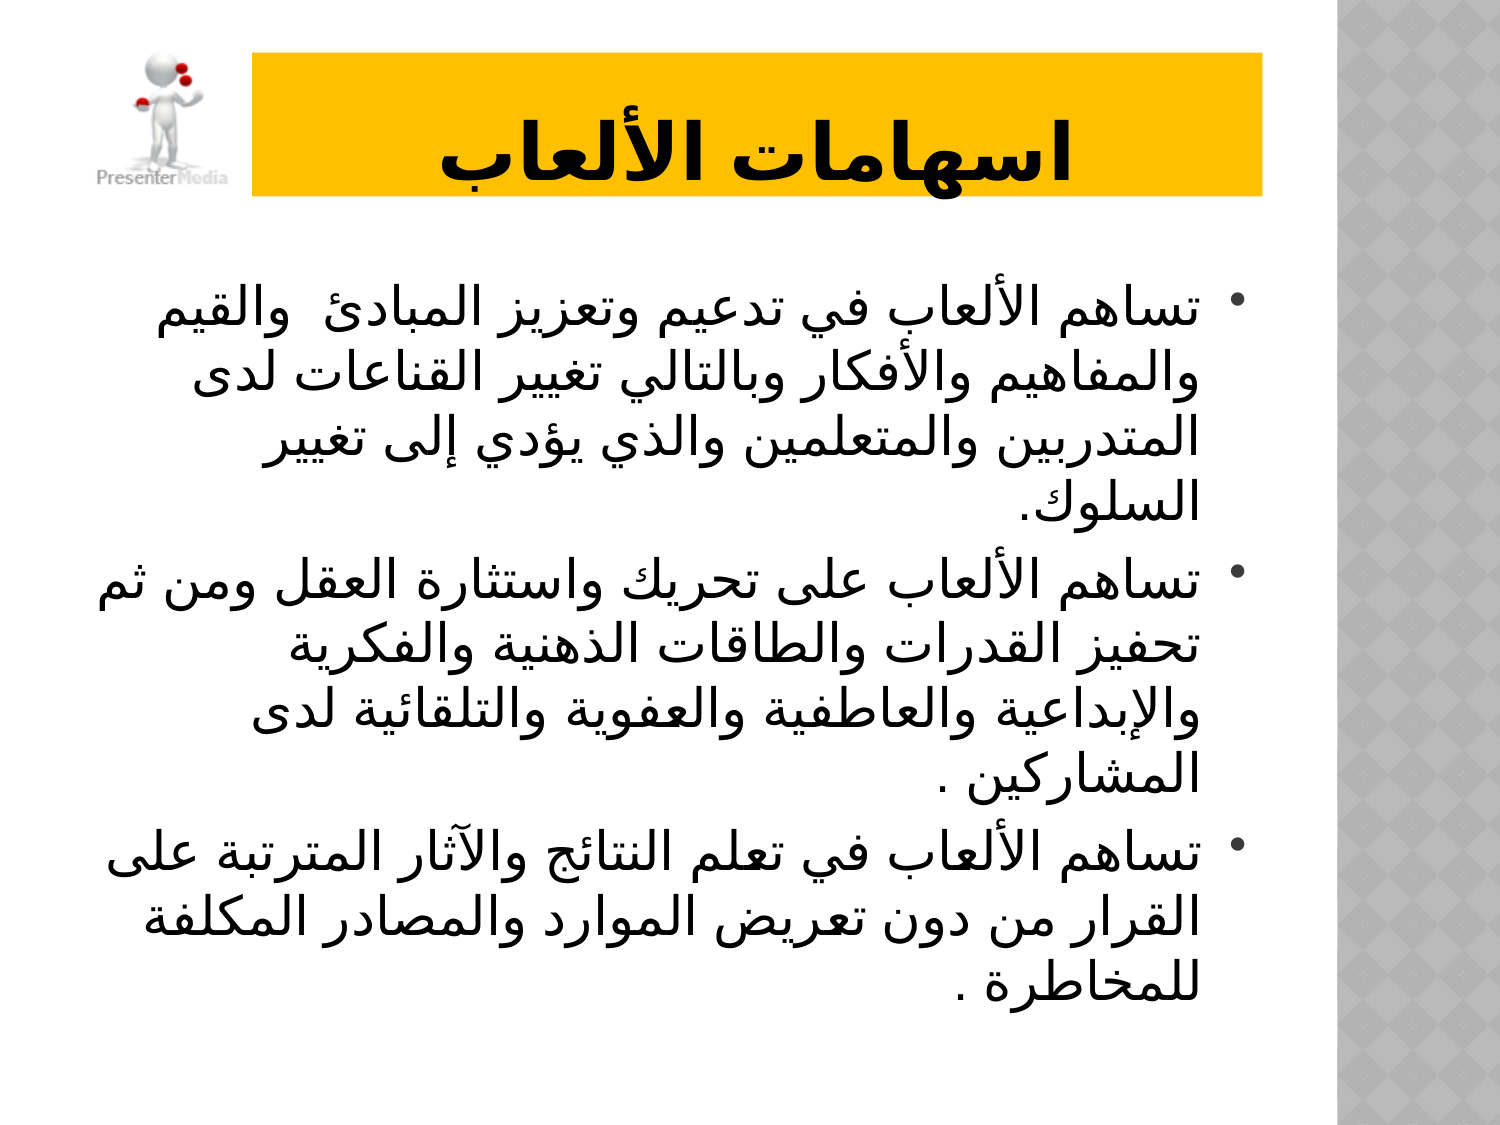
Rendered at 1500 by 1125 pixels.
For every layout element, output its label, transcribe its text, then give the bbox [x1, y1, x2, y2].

title اسهامات الألعاب [257, 52, 1263, 197]
list تساهم الألعاب في تدعيم وتعزيز المبادئ والقيم والمفاهيم والأفكار وبالتالي تغيير القناعات لدى المتدربين والمتعلمين والذي يؤدي إلى تغيير السلوك. تساهم الألعاب على تحريك واستثارة العقل ومن ثم تحفيز القدرات والطاقات الذهنية والفكرية والإبداعية والعاطفية والعفوية والتلقائية لدى المشاركين . تساهم الألعاب في تعلم النتائج والآثار المترتبة على القرار من دون تعريض الموارد والمصادر المكلفة للمخاطرة . [75, 264, 1263, 1060]
picture [79, 42, 252, 197]
